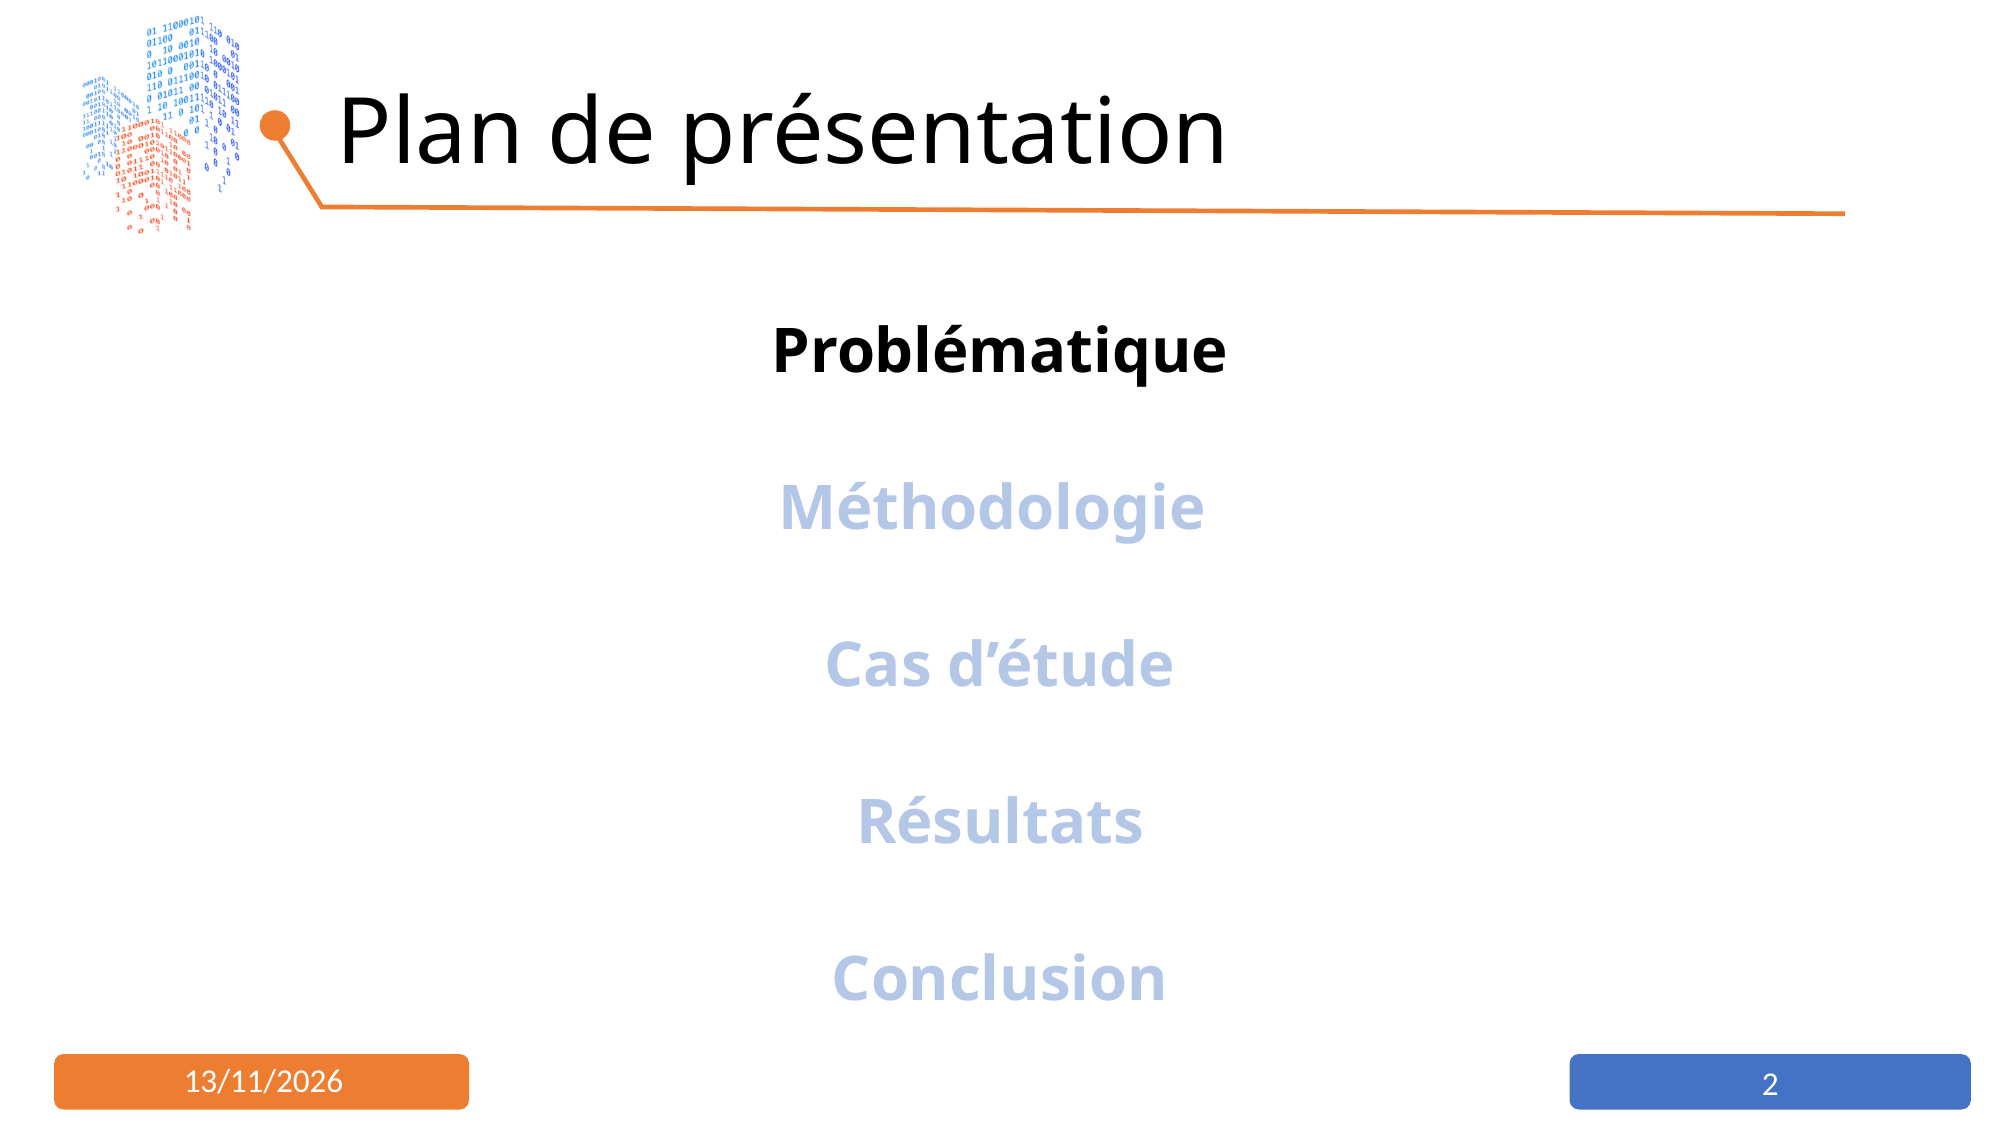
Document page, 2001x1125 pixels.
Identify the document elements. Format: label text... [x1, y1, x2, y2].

title Plan de présentation [321, 76, 1863, 184]
list Problématique Méthodologie Cas d’étude Résultats Conclusion [137, 247, 1863, 1035]
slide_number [57, 1049, 470, 1110]
slide_number 2 [1569, 1054, 1971, 1110]
picture [57, 0, 260, 253]
